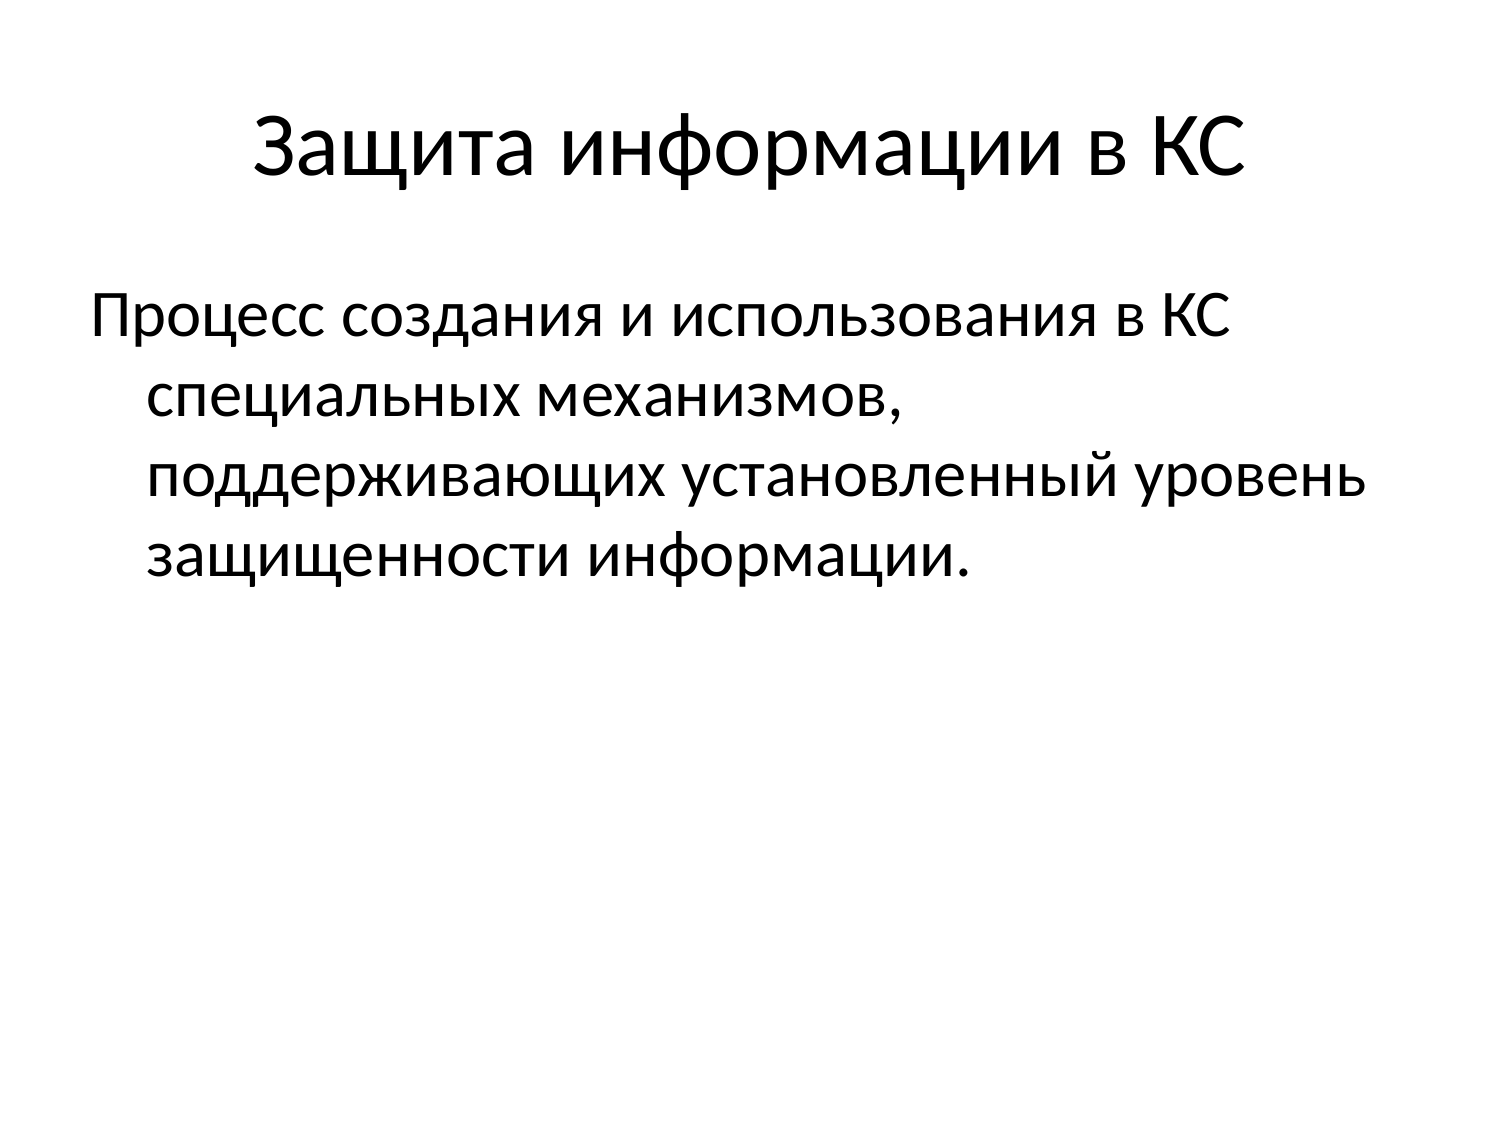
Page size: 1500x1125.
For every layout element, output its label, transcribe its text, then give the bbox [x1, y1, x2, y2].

list Процесс создания и использования в КС специальных механизмов, поддерживающих установленный уровень защищенности информации. [75, 262, 1425, 1005]
title Защита информации в КС [75, 45, 1425, 233]
